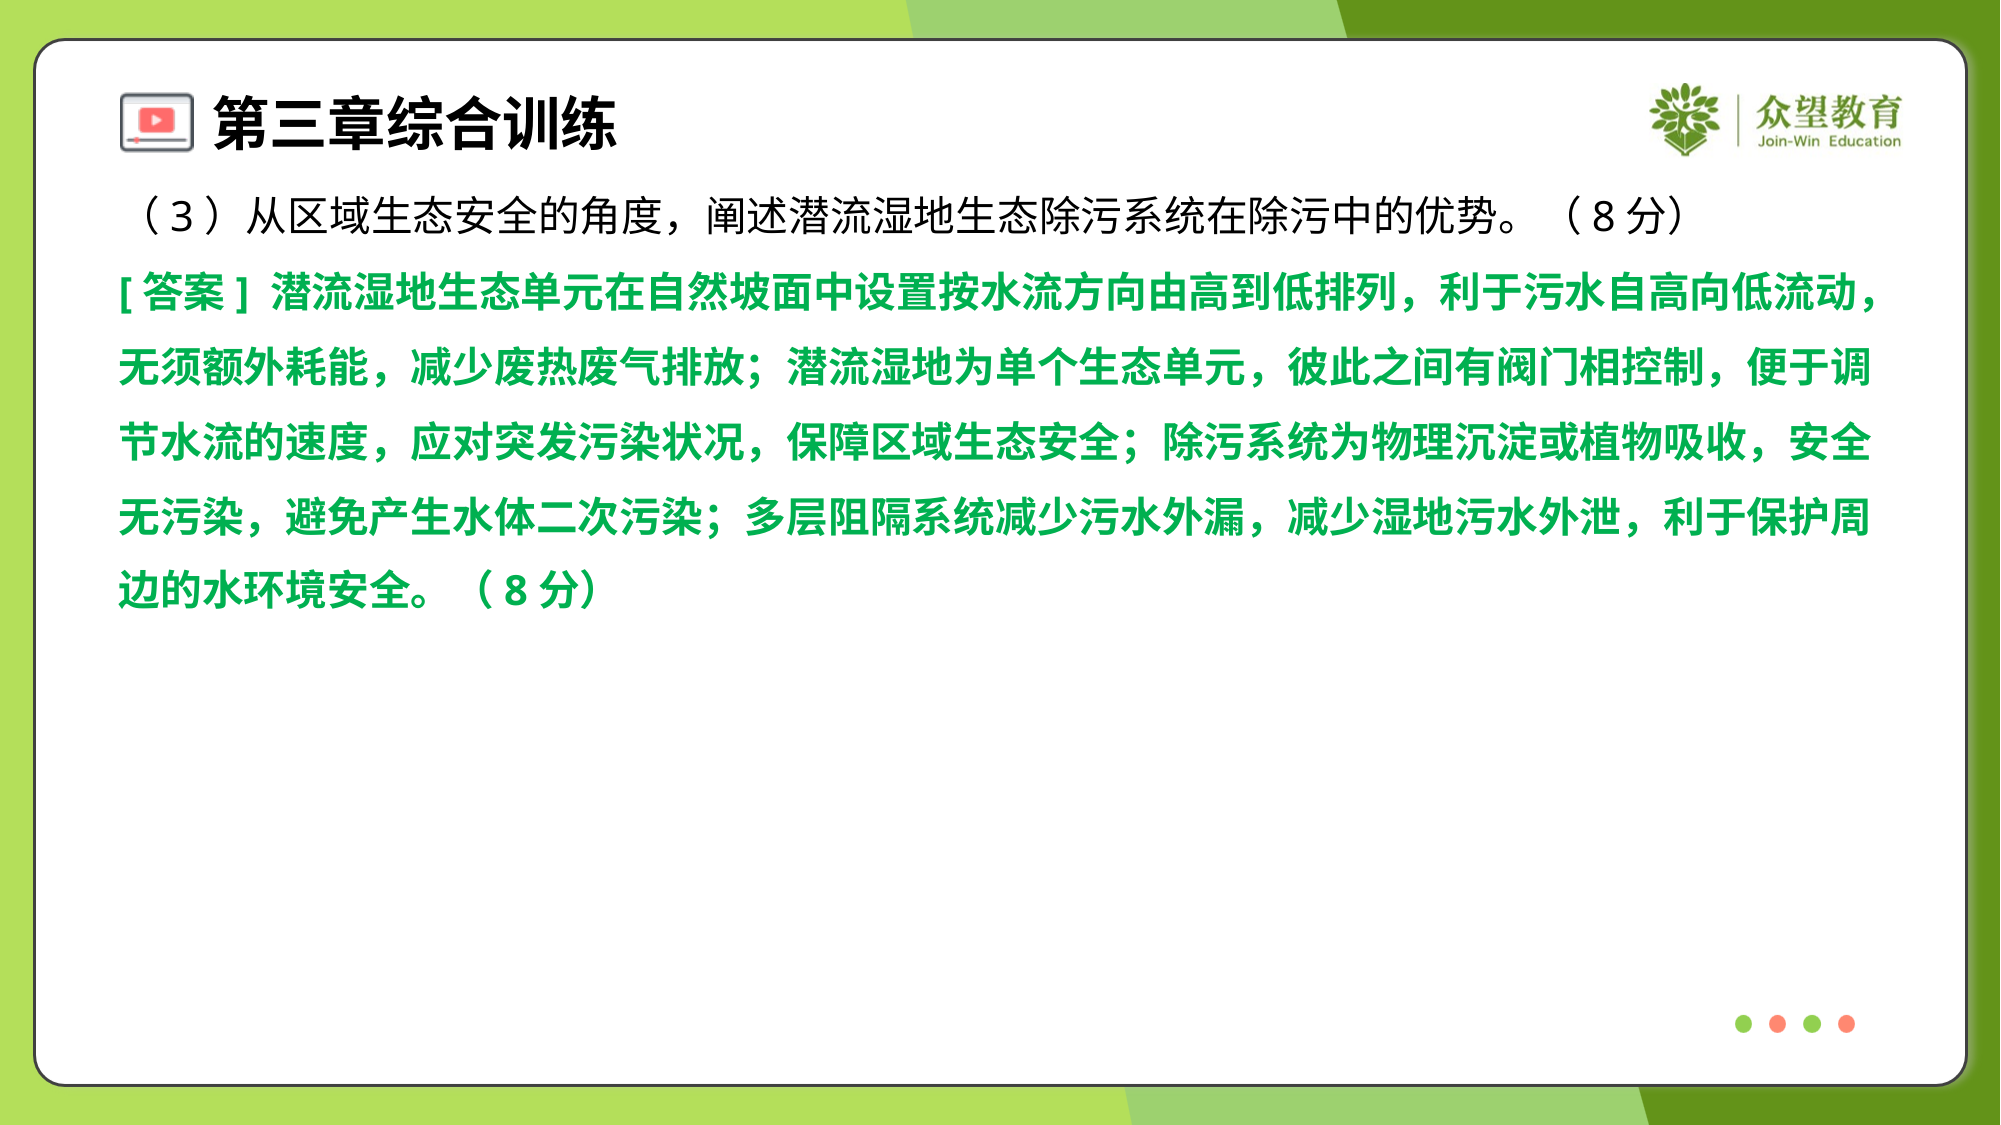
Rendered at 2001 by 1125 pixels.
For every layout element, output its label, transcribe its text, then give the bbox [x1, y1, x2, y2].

picture [0, 0, 2000, 1125]
text_box （3）从区域生态安全的角度，阐述潜流湿地生态除污系统在除污中的优势。（8分） [118, 164, 1883, 232]
text_box [答案] 潜流湿地生态单元在自然坡面中设置按水流方向由高到低排列，利于污水自高向低流动， 无须额外耗能，减少废热废气排放；潜流湿地为单个生态单元，彼此之间有阀门相控制，便于调 节水流的速度，应对突发污染状况，保障区域生态安全；除污系统为物理沉淀或植物吸收，安全 无污染，避免产生水体二次污染；多层阻隔系统减少污水外漏，减少湿地污水外泄，利于保护周 边的水环境安全。（8分） [118, 240, 1883, 607]
